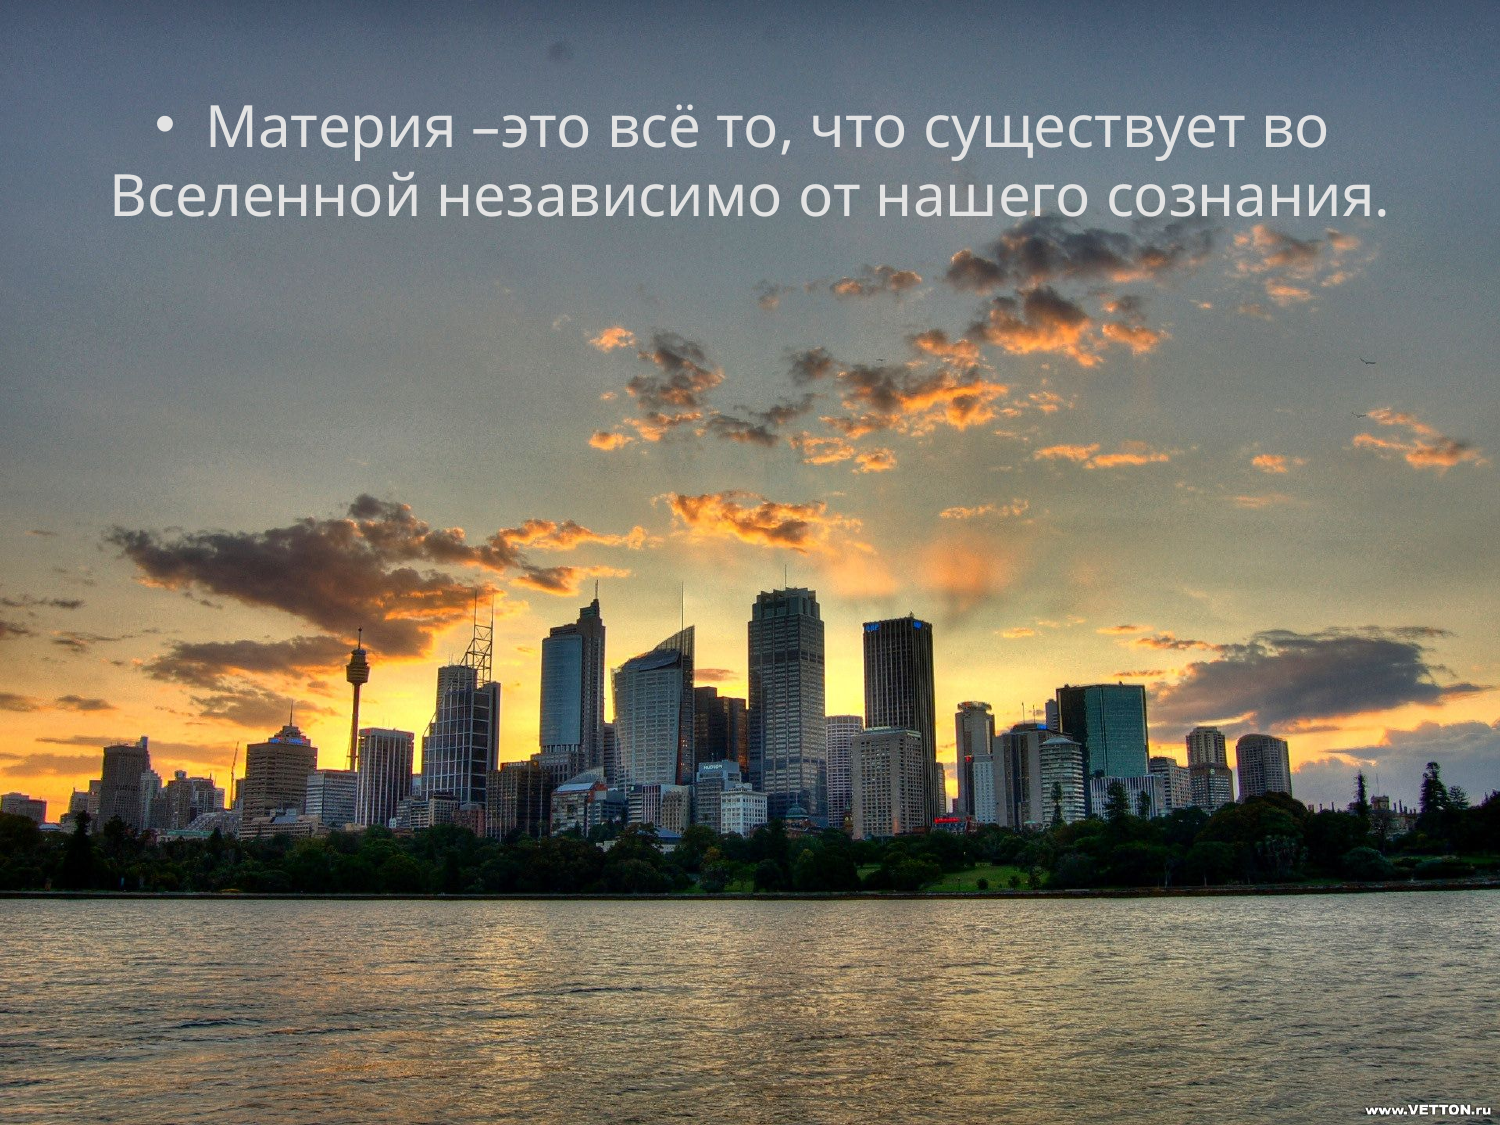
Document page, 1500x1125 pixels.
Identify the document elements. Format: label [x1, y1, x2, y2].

list [0, 0, 1500, 1125]
